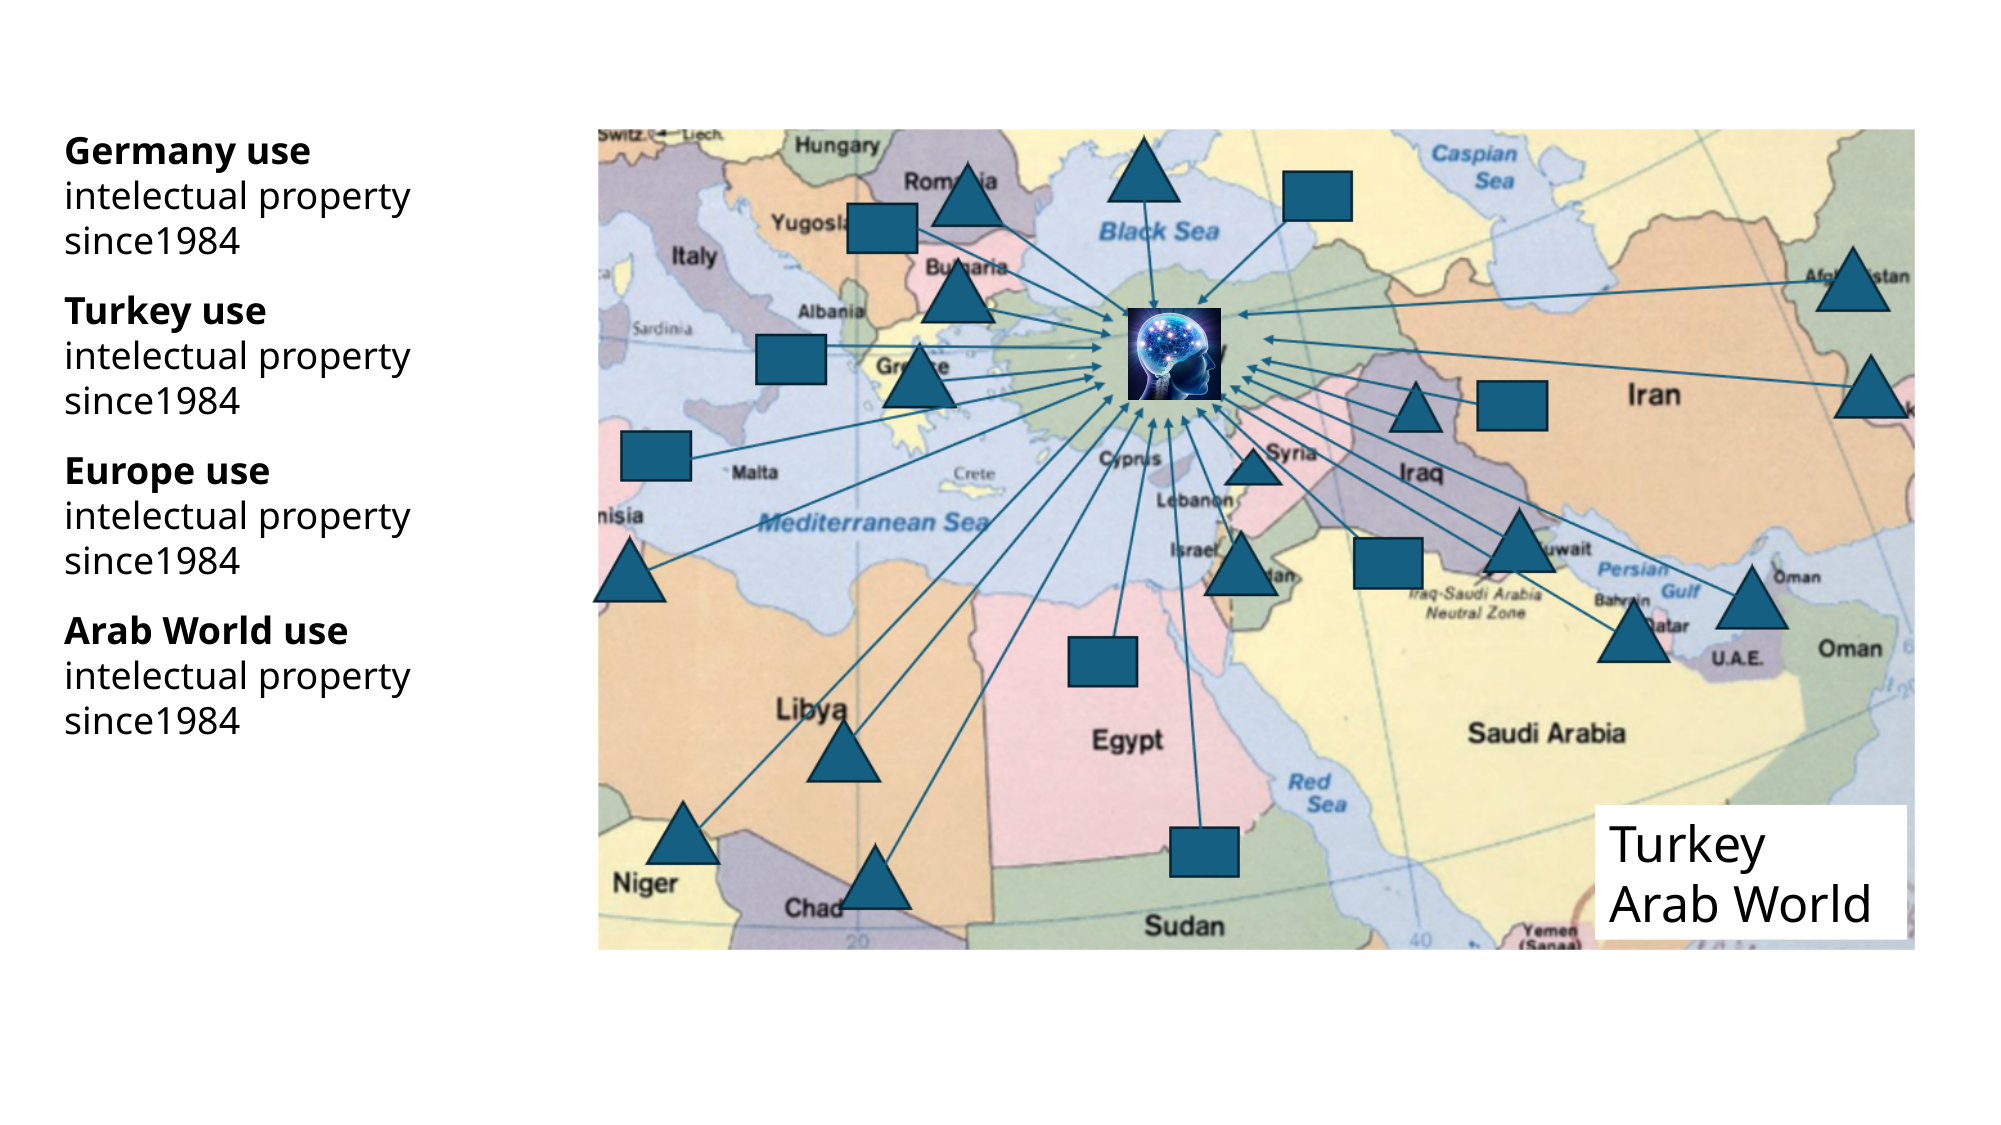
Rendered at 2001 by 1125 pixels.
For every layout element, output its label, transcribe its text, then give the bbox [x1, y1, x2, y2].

text_box Germany use intelectual property since1984 Turkey use intelectual property since1984 Europe use intelectual property since1984 Arab World use intelectual property since1984 [49, 119, 591, 839]
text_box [591, 113, 1924, 960]
